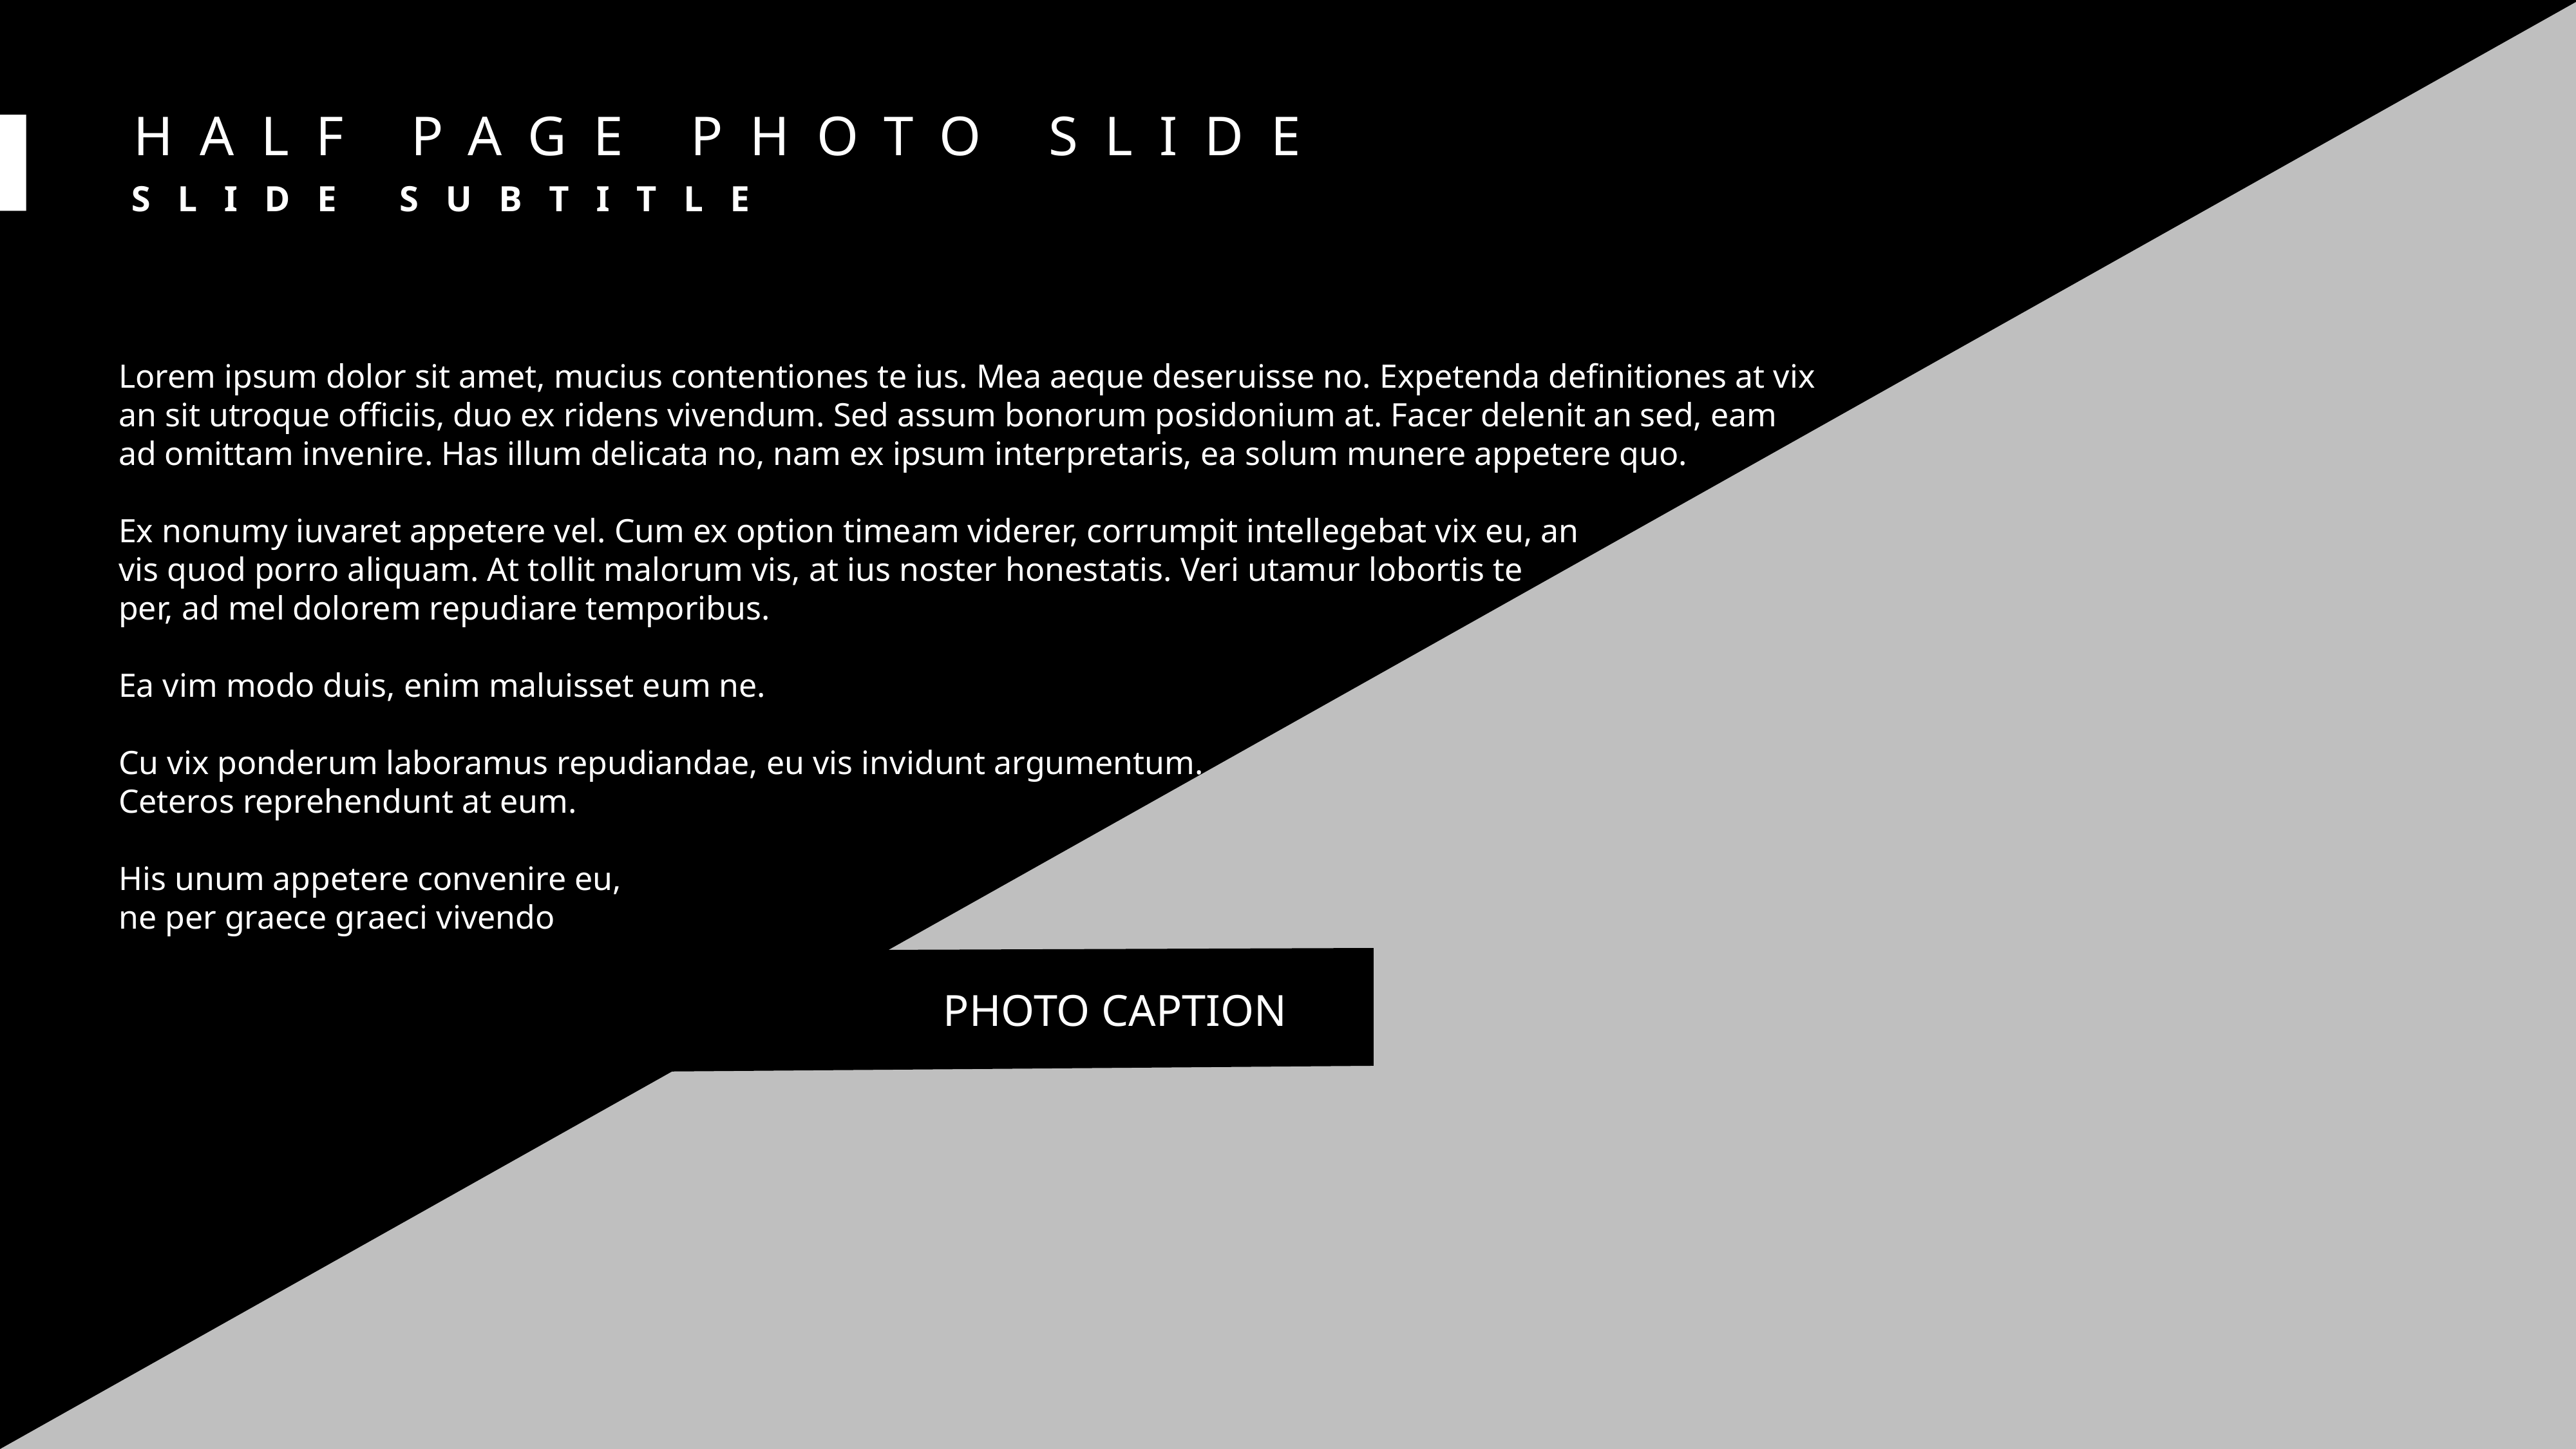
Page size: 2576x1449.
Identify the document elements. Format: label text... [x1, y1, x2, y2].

text_box [668, 947, 1374, 1072]
text_box [0, 114, 27, 211]
text_box Lorem ipsum dolor sit amet, mucius contentiones te ius. Mea aeque deseruisse no. Expetenda definitiones at vix an sit utroque officiis, duo ex ridens vivendum. Sed assum bonorum posidonium at. Facer delenit an sed, eam ad omittam invenire. Has illum delicata no, nam ex ipsum interpretaris, ea solum munere appetere quo. Ex nonumy iuvaret appetere vel. Cum ex option timeam viderer, corrumpit intellegebat vix eu, an vis quod porro aliquam. At tollit malorum vis, at ius noster honestatis. Veri utamur lobortis te per, ad mel dolorem repudiare temporibus. Ea vim modo duis, enim maluisset eum ne. Cu vix ponderum laboramus repudiandae, eu vis invidunt argumentum. Ceteros reprehendunt at eum. His unum appetere convenire eu, ne per graece graeci vivendo [109, 350, 1953, 940]
text_box HALF PAGE PHOTO SLIDE [124, 97, 1311, 171]
text_box PHOTO CAPTION [934, 978, 1297, 1040]
text_box SLIDE SUBTITLE [122, 171, 761, 223]
text_box [0, 1, 2576, 1449]
